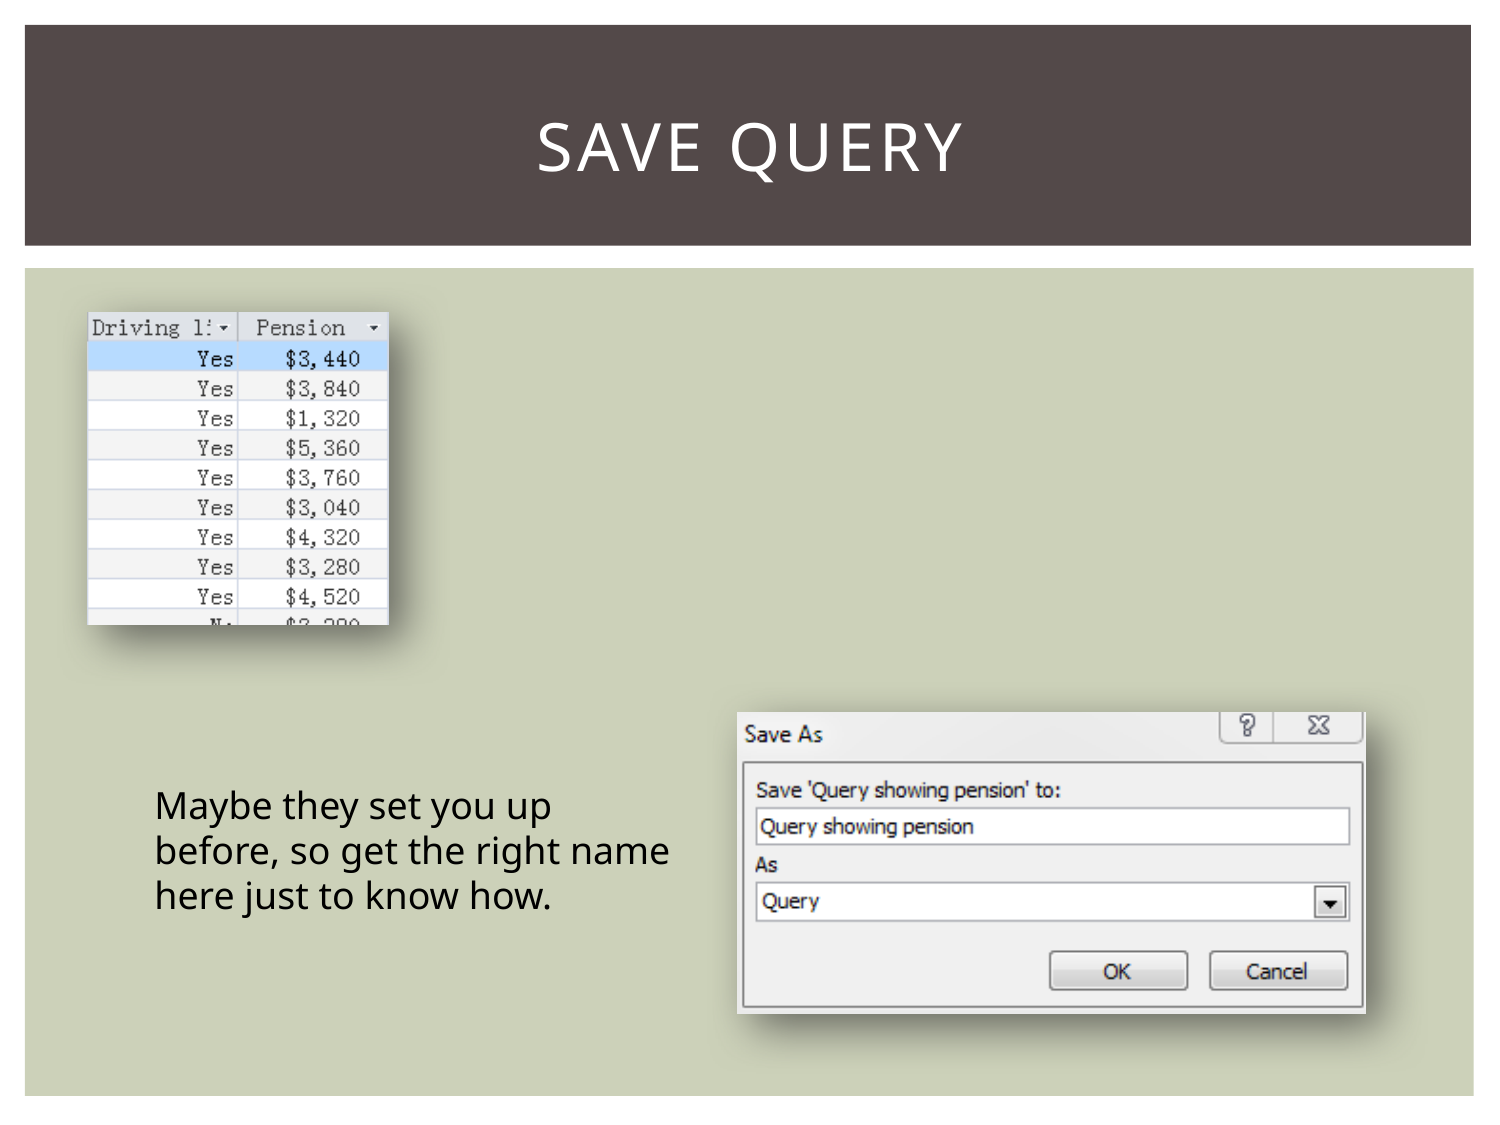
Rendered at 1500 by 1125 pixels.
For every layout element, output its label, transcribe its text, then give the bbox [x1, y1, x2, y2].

picture [737, 712, 1367, 1014]
text_box Maybe they set you up before, so get the right name here just to know how. [139, 774, 696, 925]
picture [87, 312, 390, 626]
title Save Query [62, 58, 1438, 232]
